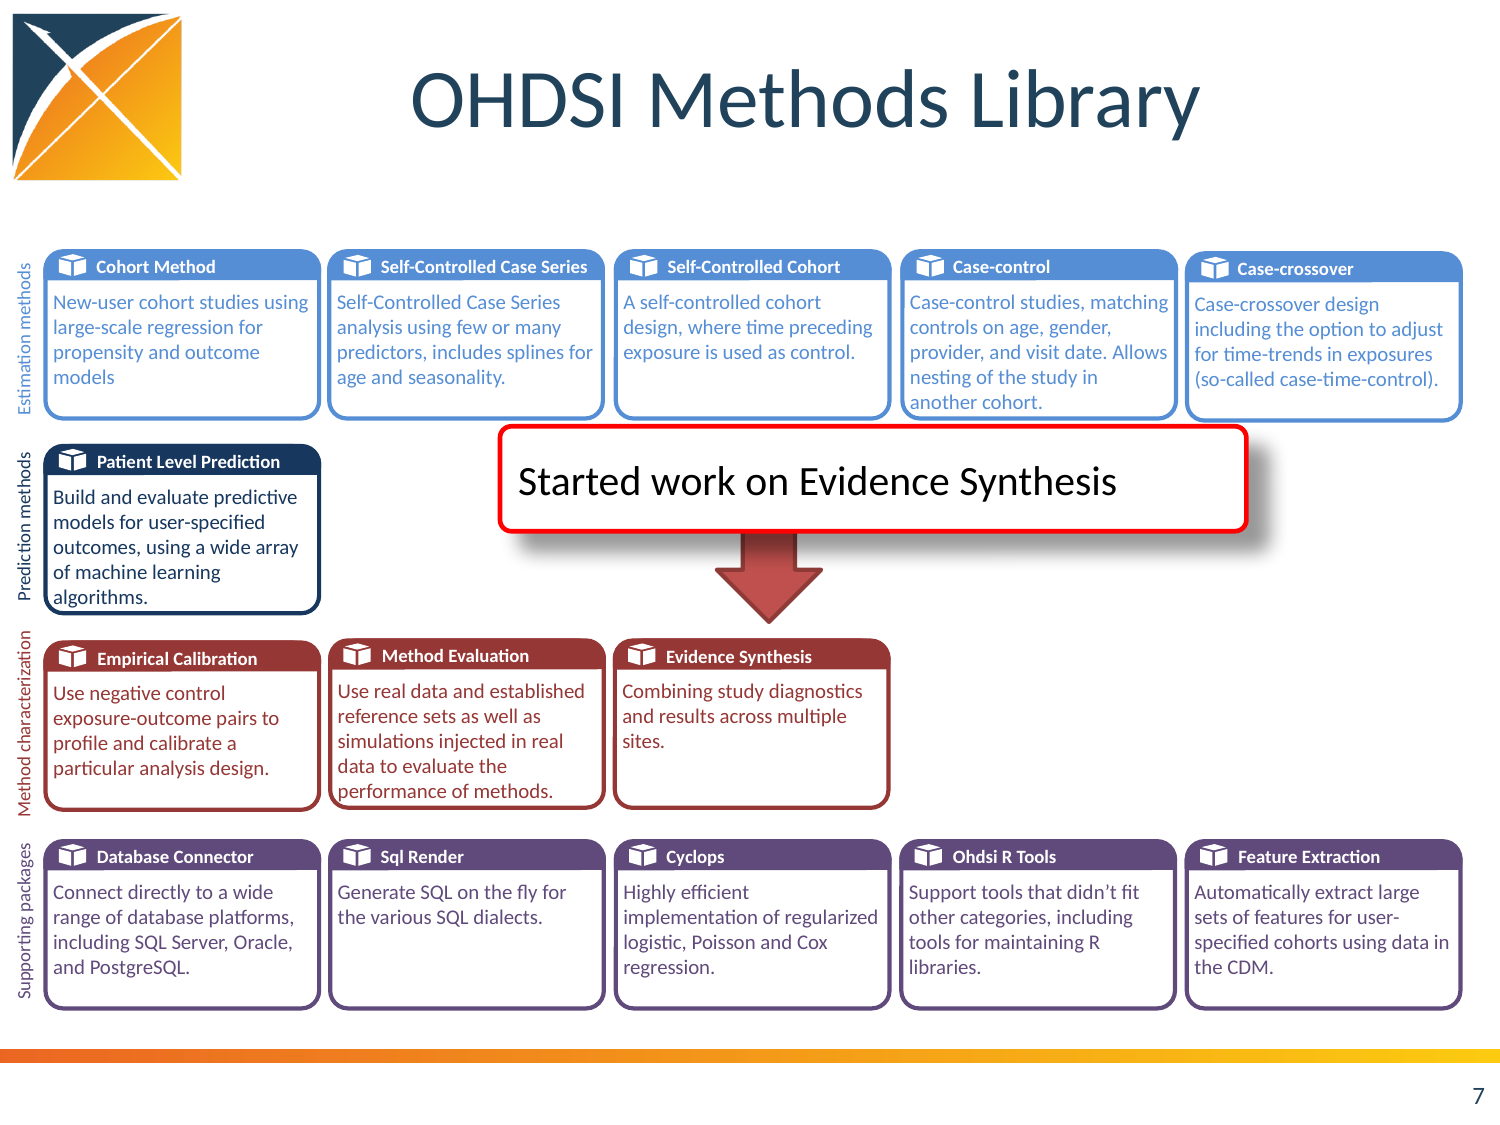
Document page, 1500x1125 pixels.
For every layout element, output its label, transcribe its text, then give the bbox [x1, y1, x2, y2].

text_box Estimation methods [4, 248, 42, 431]
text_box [45, 837, 320, 1009]
text_box [714, 566, 824, 625]
text_box Method characterization [4, 615, 42, 828]
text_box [45, 247, 320, 419]
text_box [45, 638, 320, 811]
picture [0, 0, 206, 200]
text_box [902, 247, 1177, 423]
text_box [1186, 249, 1461, 421]
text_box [901, 837, 1176, 1009]
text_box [329, 247, 605, 419]
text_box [45, 442, 320, 618]
text_box Supporting packages [4, 828, 42, 1015]
text_box Started work on Evidence Synthesis [497, 424, 1249, 534]
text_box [615, 247, 890, 419]
text_box Prediction methods [4, 437, 42, 615]
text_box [1186, 837, 1461, 1009]
slide_number 7 [1149, 1065, 1500, 1125]
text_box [329, 837, 605, 1009]
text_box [329, 636, 605, 813]
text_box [614, 636, 889, 809]
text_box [615, 837, 890, 1009]
title OHDSI Methods Library [187, 24, 1425, 163]
